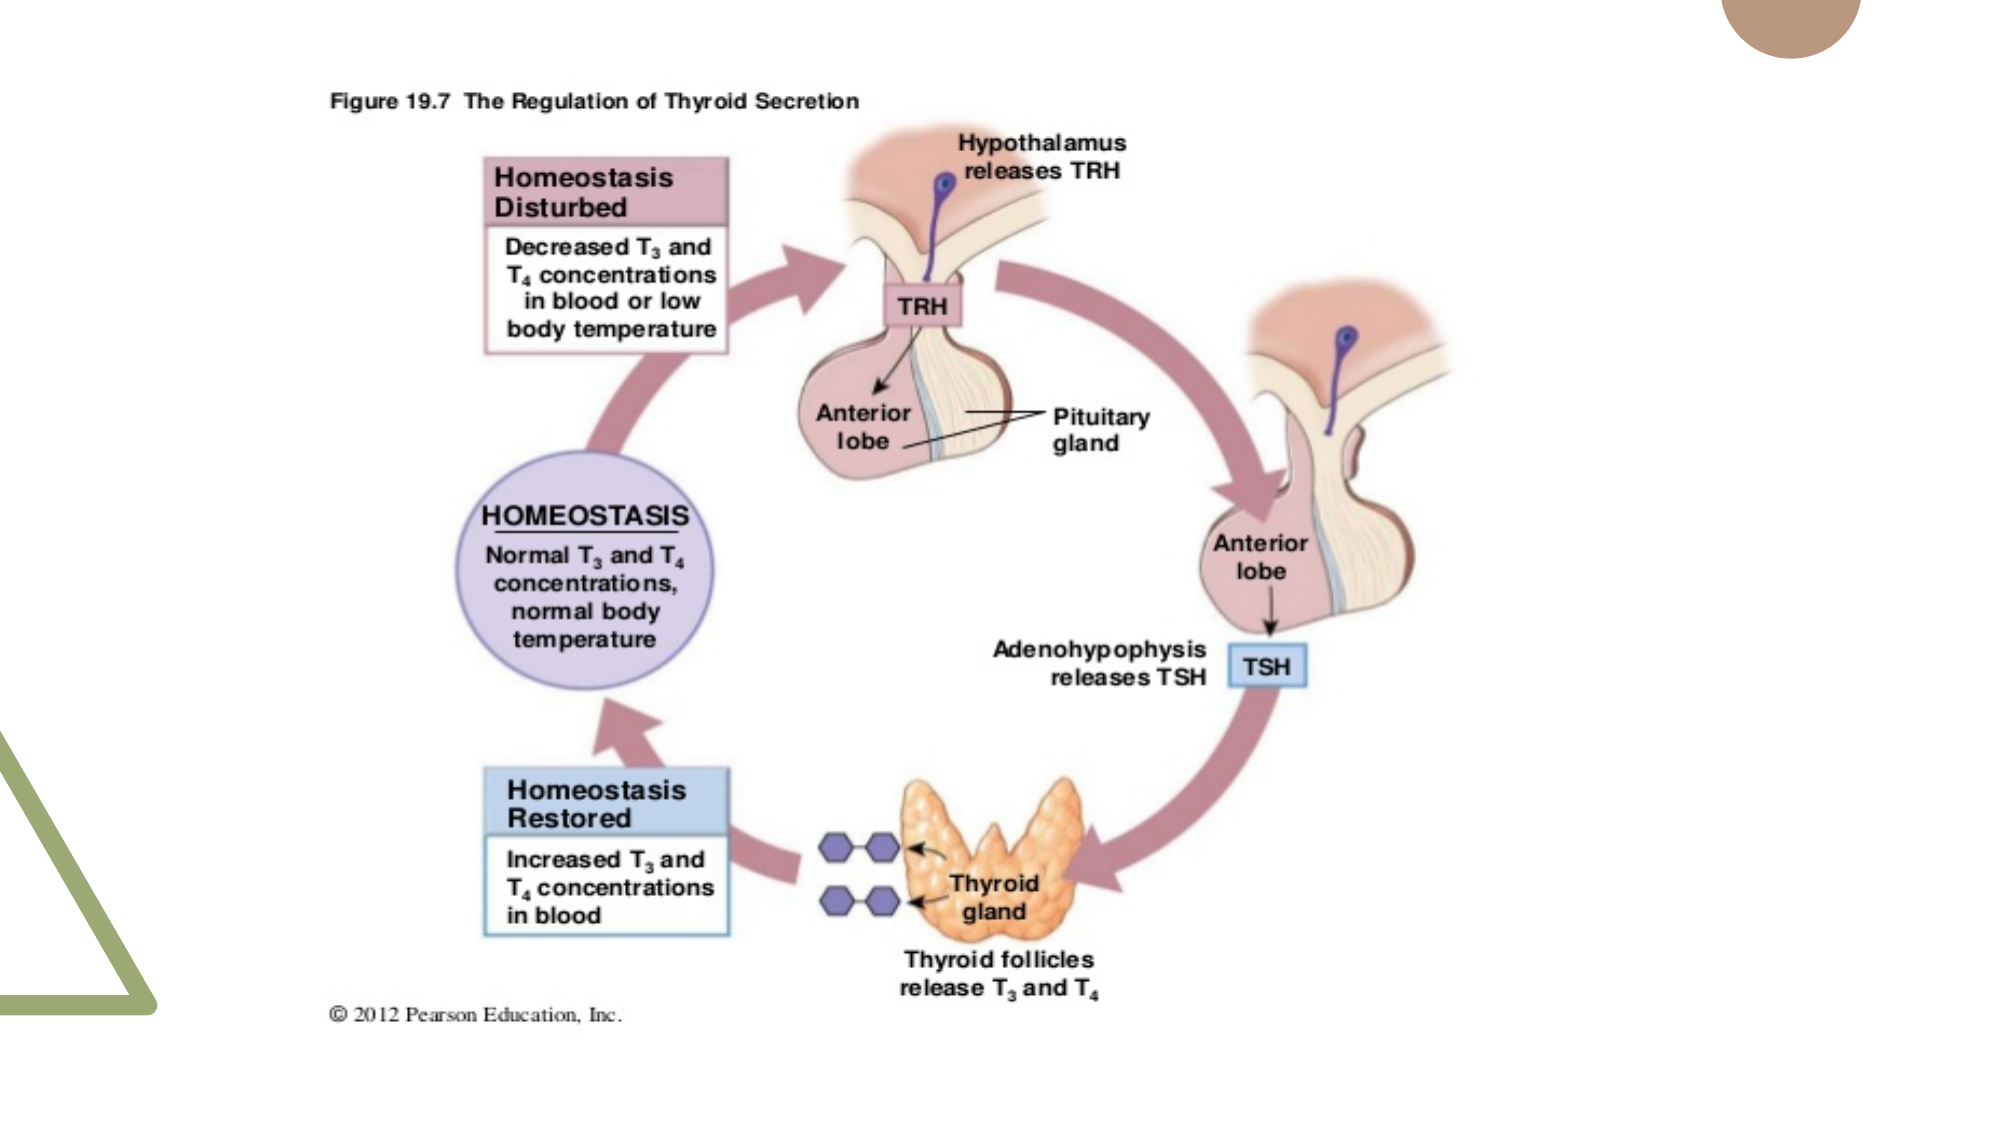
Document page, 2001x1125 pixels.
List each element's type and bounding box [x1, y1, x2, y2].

picture [270, 79, 1647, 1038]
